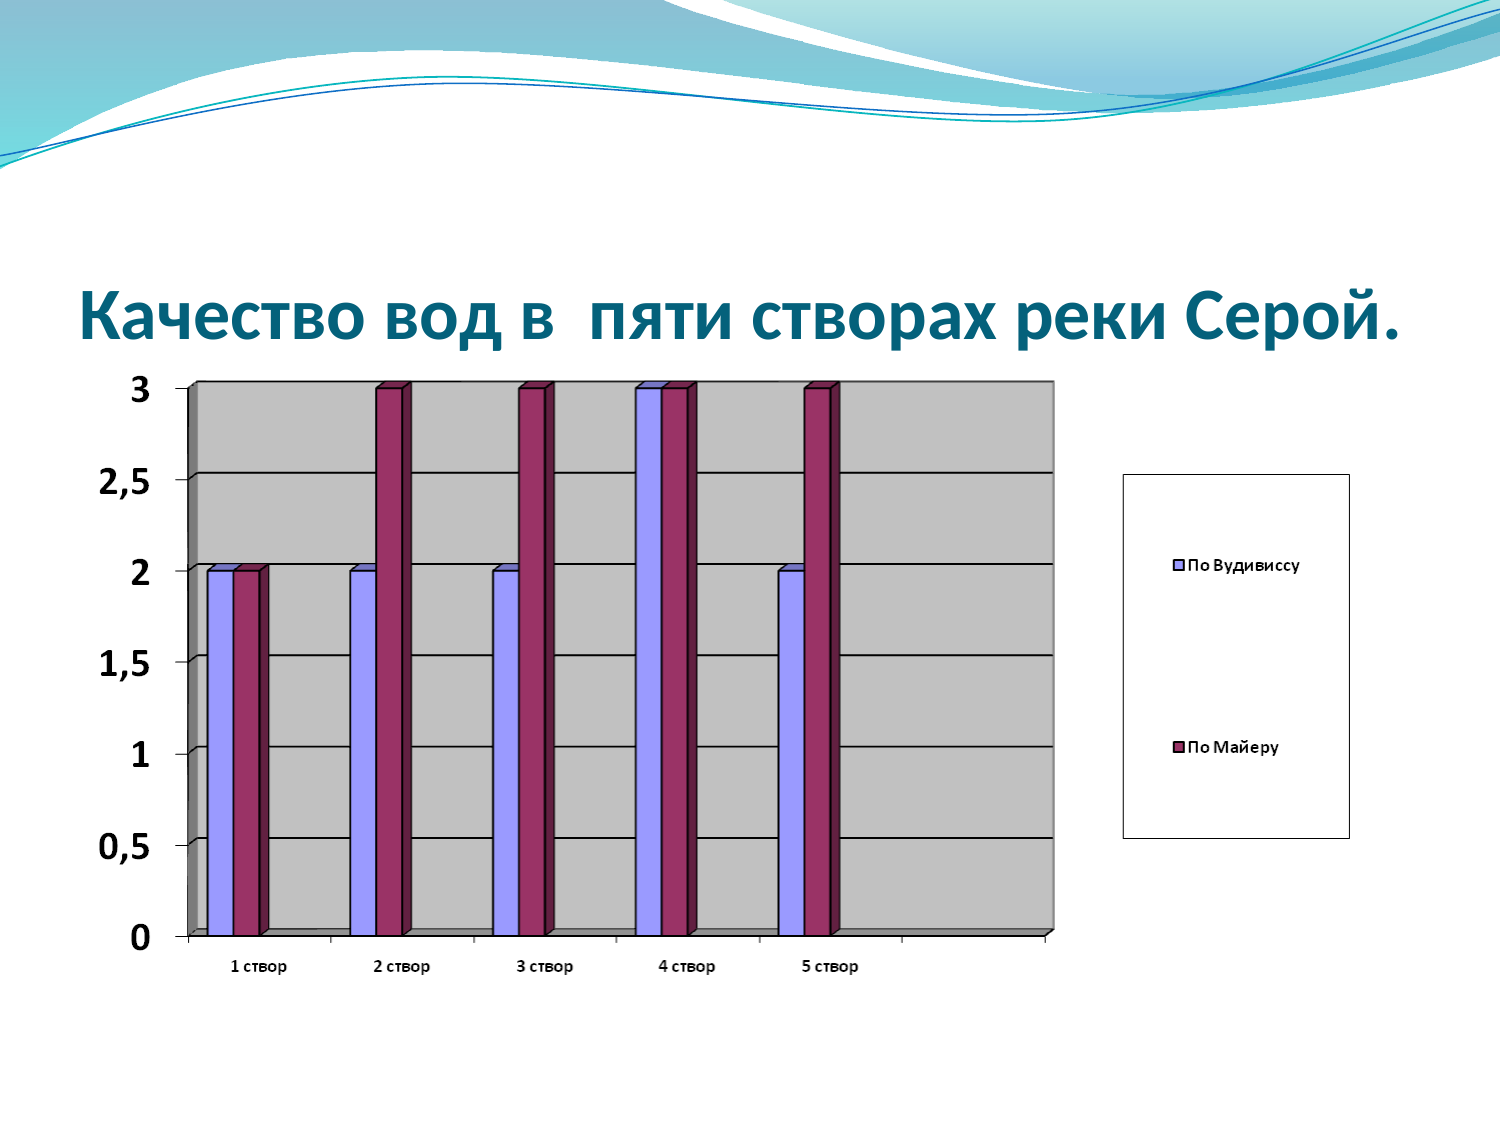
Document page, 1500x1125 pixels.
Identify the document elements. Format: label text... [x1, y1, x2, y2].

title Качество вод в пяти створах реки Серой. [75, 255, 1425, 317]
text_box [70, 327, 1454, 1044]
list [75, 317, 1425, 327]
